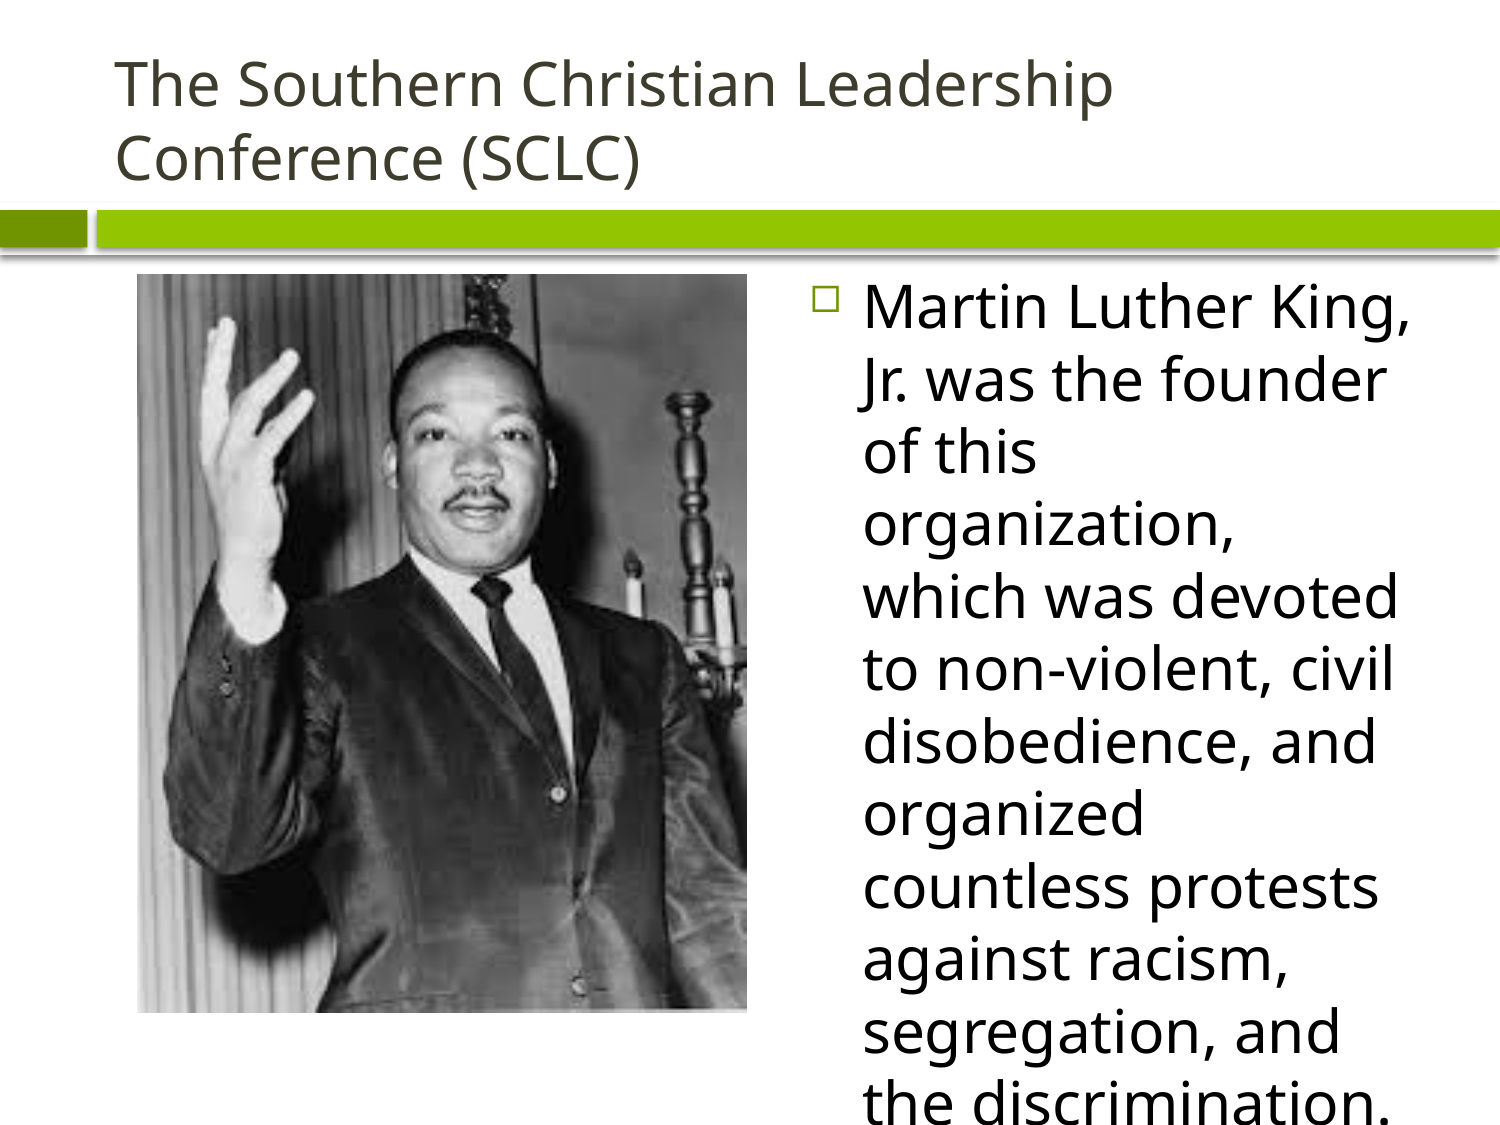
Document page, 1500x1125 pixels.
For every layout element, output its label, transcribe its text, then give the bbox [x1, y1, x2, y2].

title The Southern Christian Leadership Conference (SCLC) [99, 37, 1438, 200]
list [137, 274, 747, 1013]
list Martin Luther King, Jr. was the founder of this organization, which was devoted to non-violent, civil disobedience, and organized countless protests against racism, segregation, and the discrimination. [794, 260, 1433, 1011]
